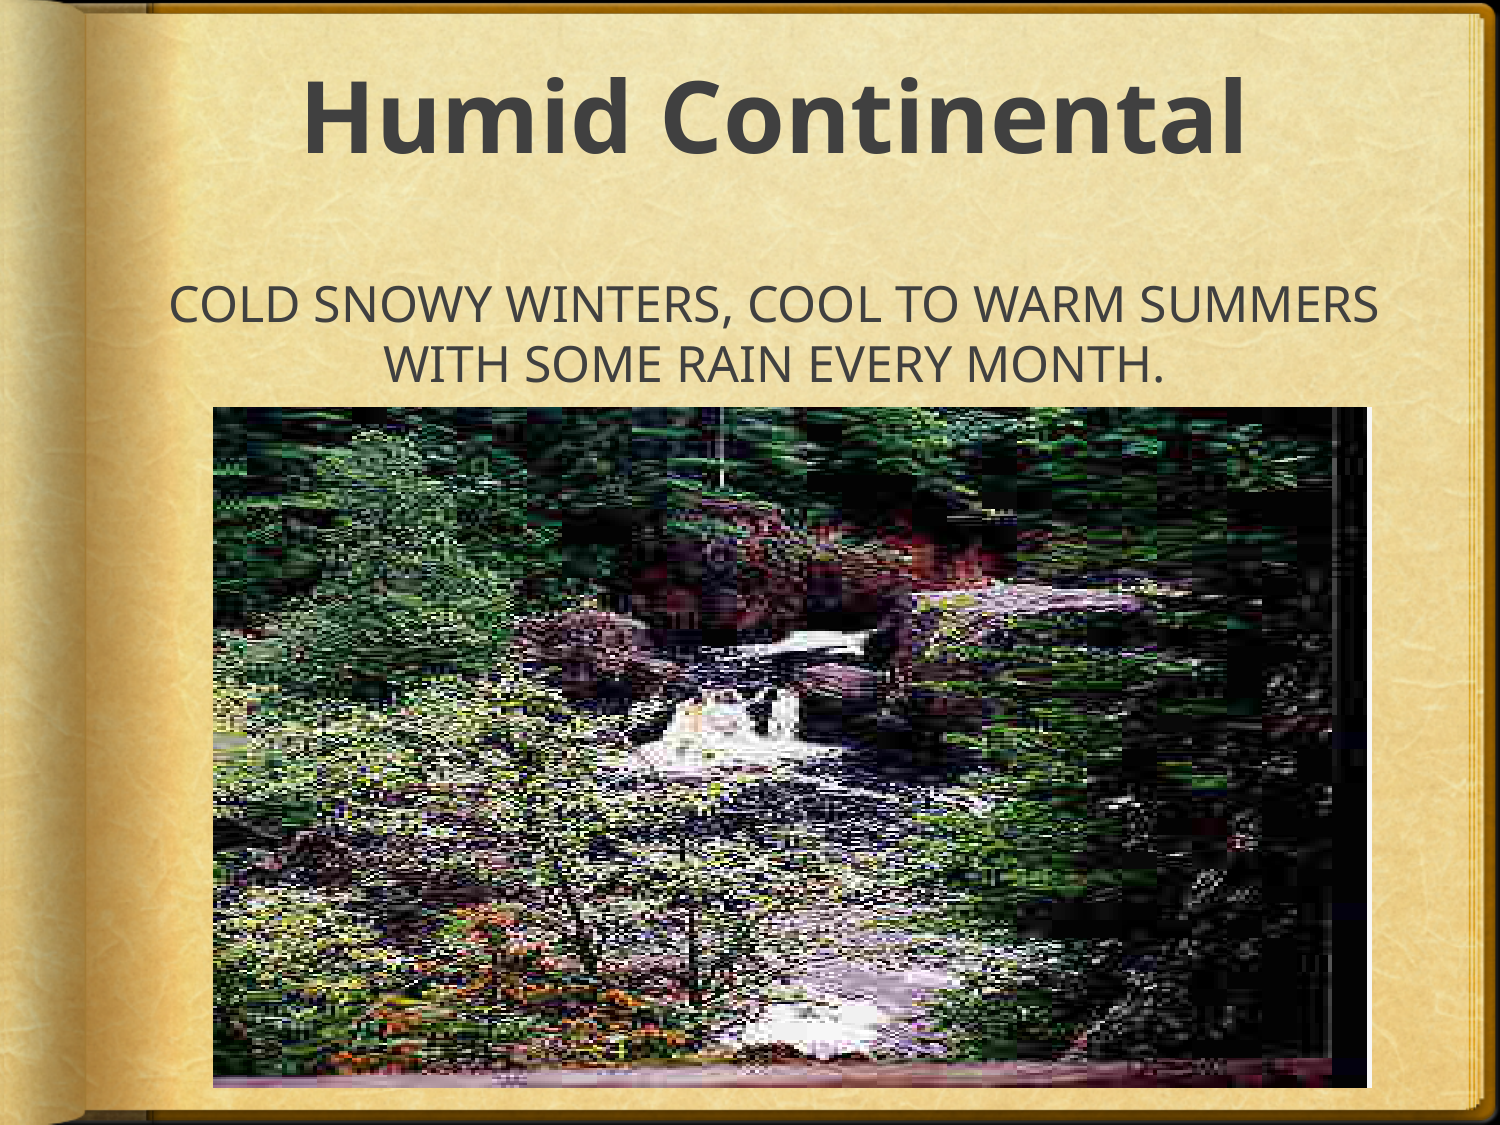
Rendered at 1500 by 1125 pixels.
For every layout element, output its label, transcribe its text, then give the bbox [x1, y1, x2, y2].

list COLD SNOWY WINTERS, COOL TO WARM SUMMERS WITH SOME RAIN EVERY MONTH. [109, 204, 1440, 436]
title Humid Continental [178, 34, 1372, 204]
picture [0, 0, 1500, 1125]
